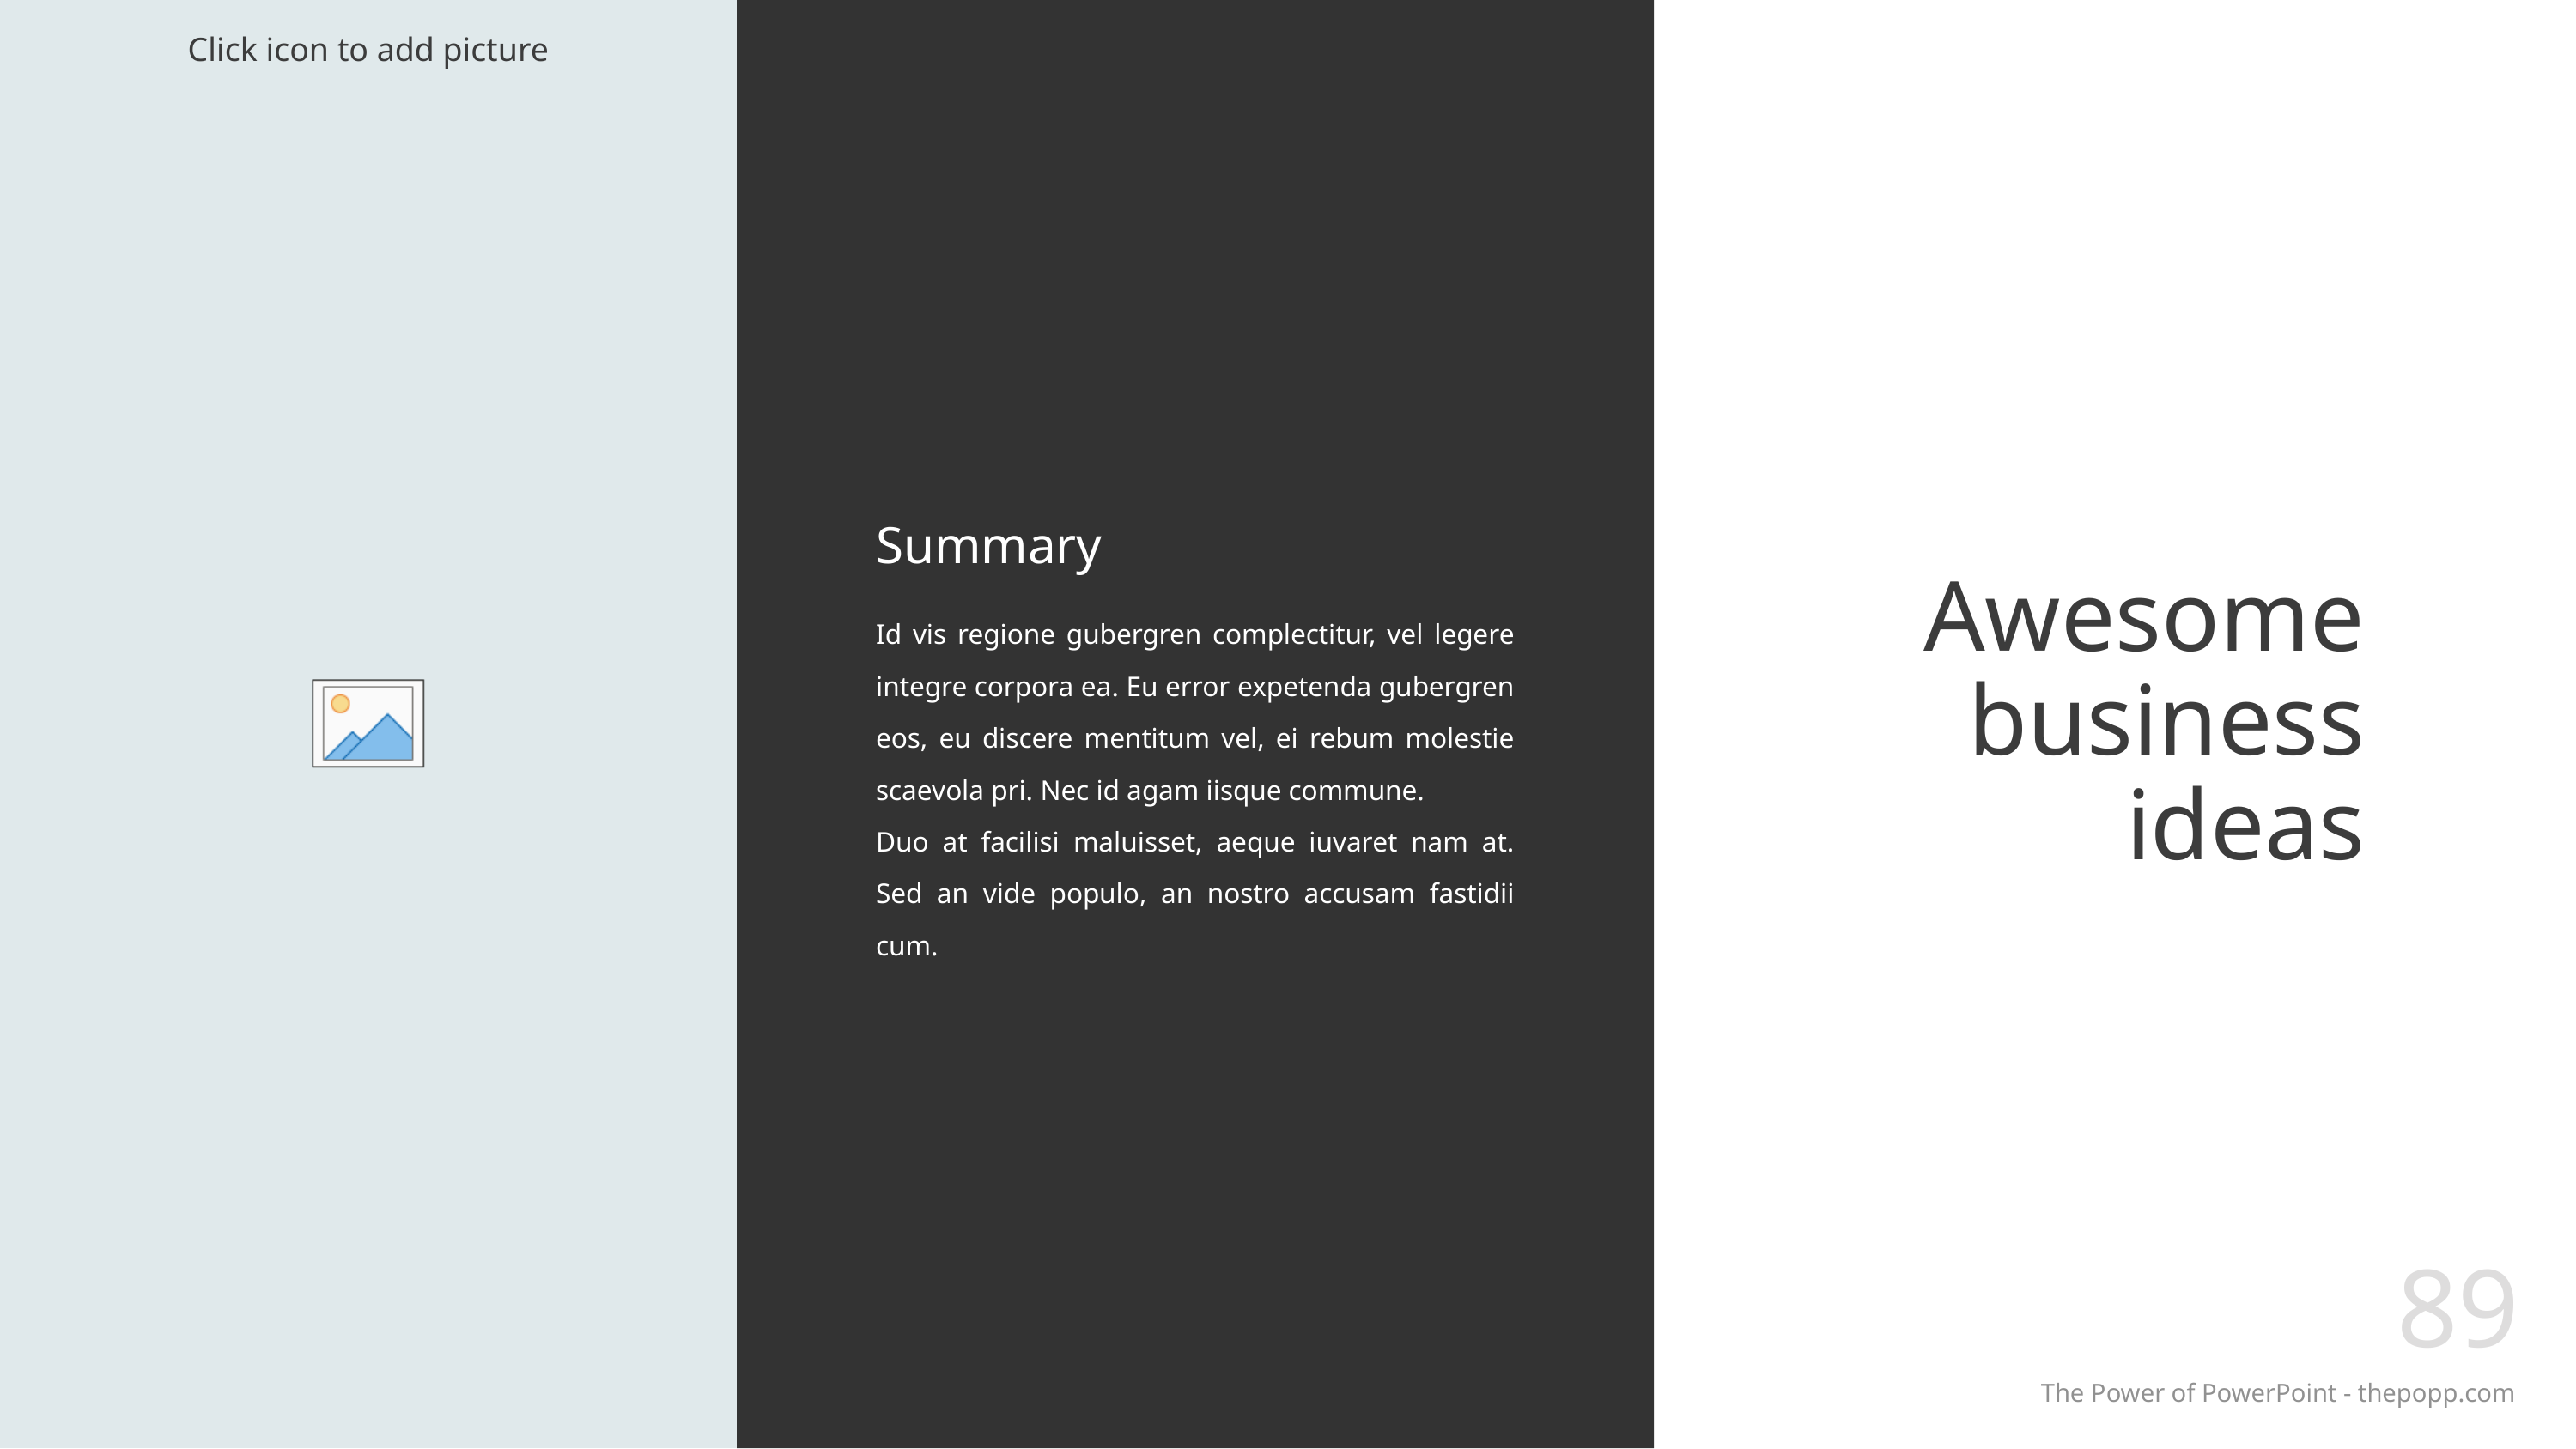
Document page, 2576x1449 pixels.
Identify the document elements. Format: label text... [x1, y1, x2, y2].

footer The Power of PowerPoint - thepopp.com [1573, 1354, 2529, 1432]
picture [0, 0, 738, 1449]
title Awesome business ideas [1739, 384, 2379, 1064]
list Summary [863, 490, 1528, 580]
slide_number 89 [2150, 1250, 2532, 1393]
list Id vis regione gubergren complectitur, vel legere integre corpora ea. Eu error expetenda gubergren eos, eu discere mentitum vel, ei rebum molestie scaevola pri. Nec id agam iisque commune. Duo at facilisi maluisset, aeque iuvaret nam at. Sed an vide populo, an nostro accusam fastidii cum. [863, 591, 1528, 1017]
